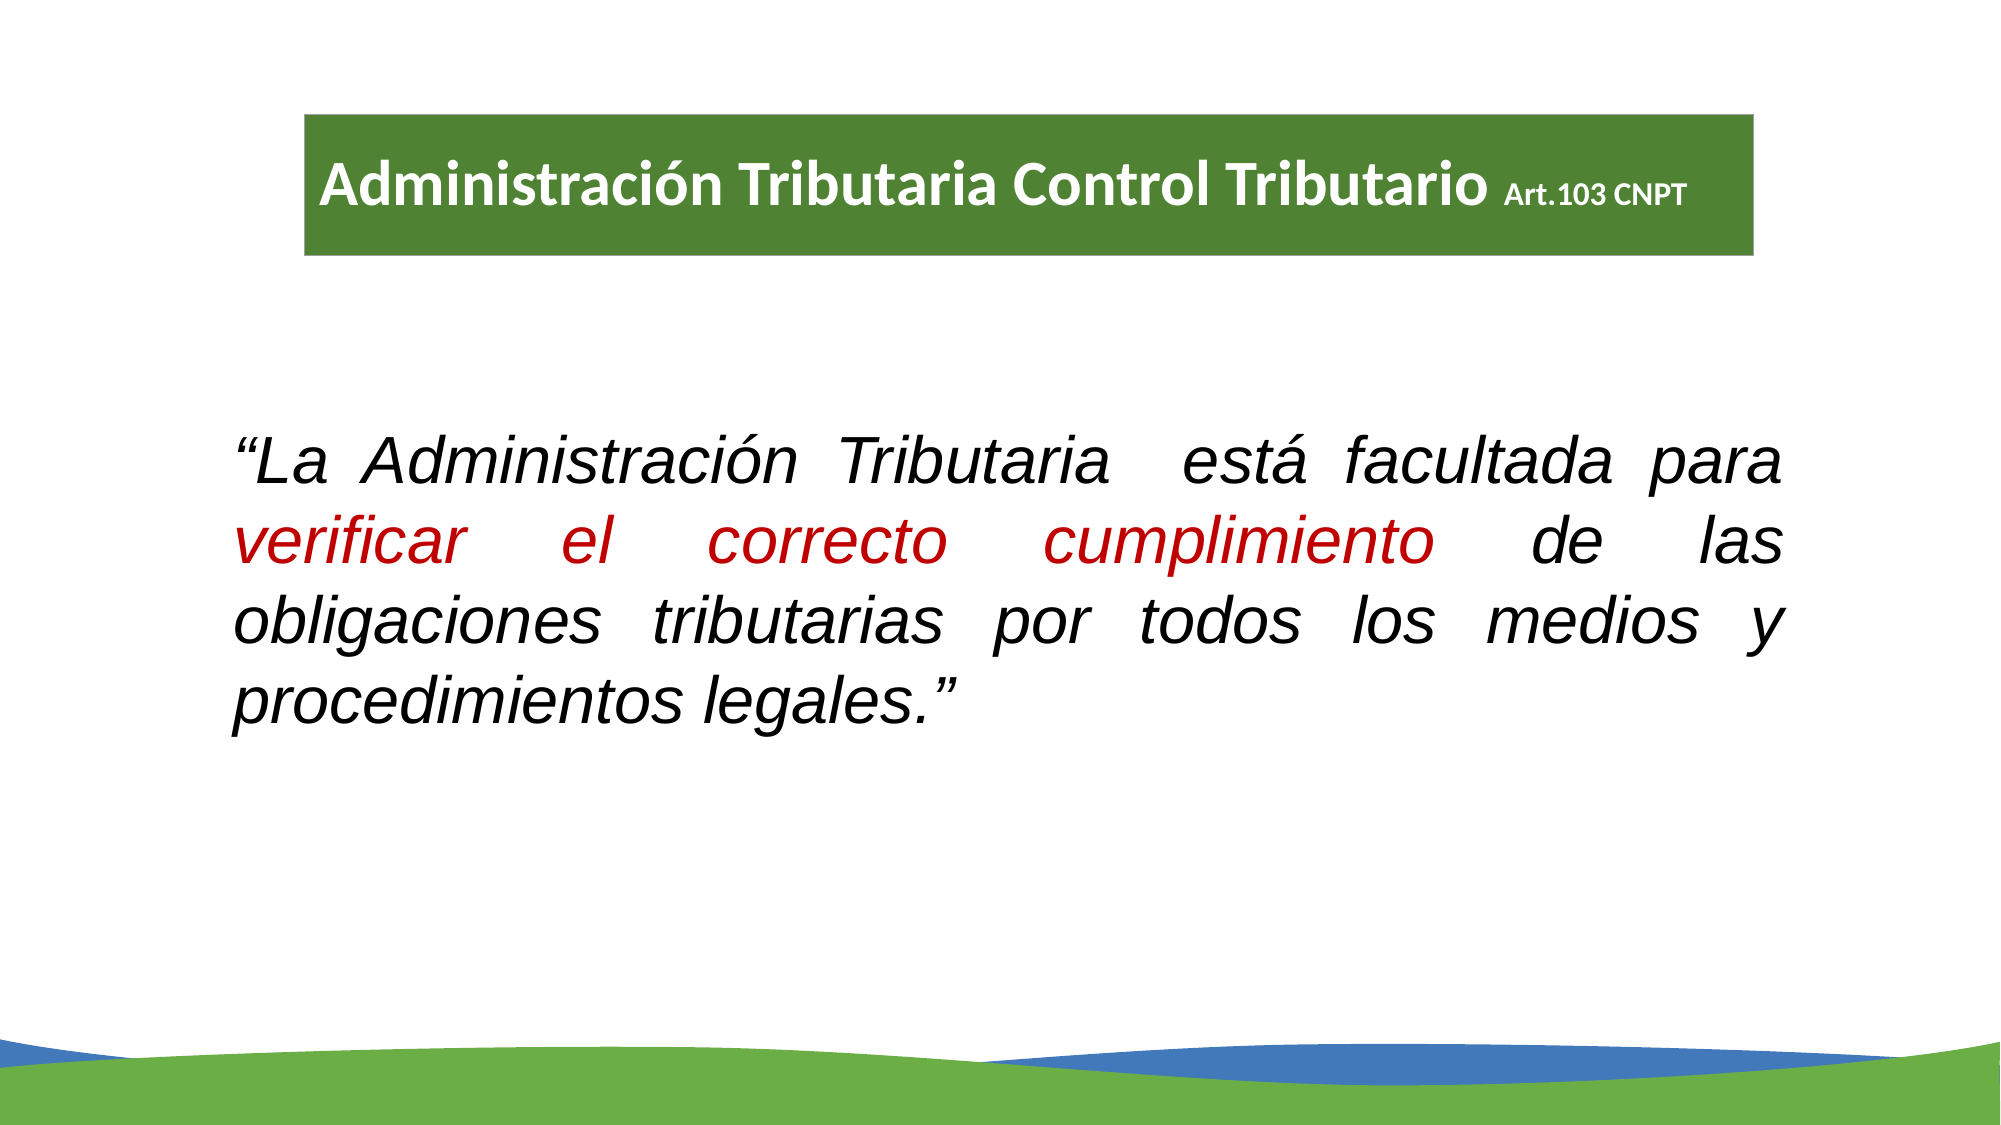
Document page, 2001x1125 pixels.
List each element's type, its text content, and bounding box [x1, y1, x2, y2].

text_box “La Administración Tributaria está facultada para verificar el correcto cumplimiento de las obligaciones tributarias por todos los medios y procedimientos legales.” [218, 409, 1800, 745]
title Administración Tributaria Control Tributario Art.103 CNPT [304, 114, 1754, 256]
